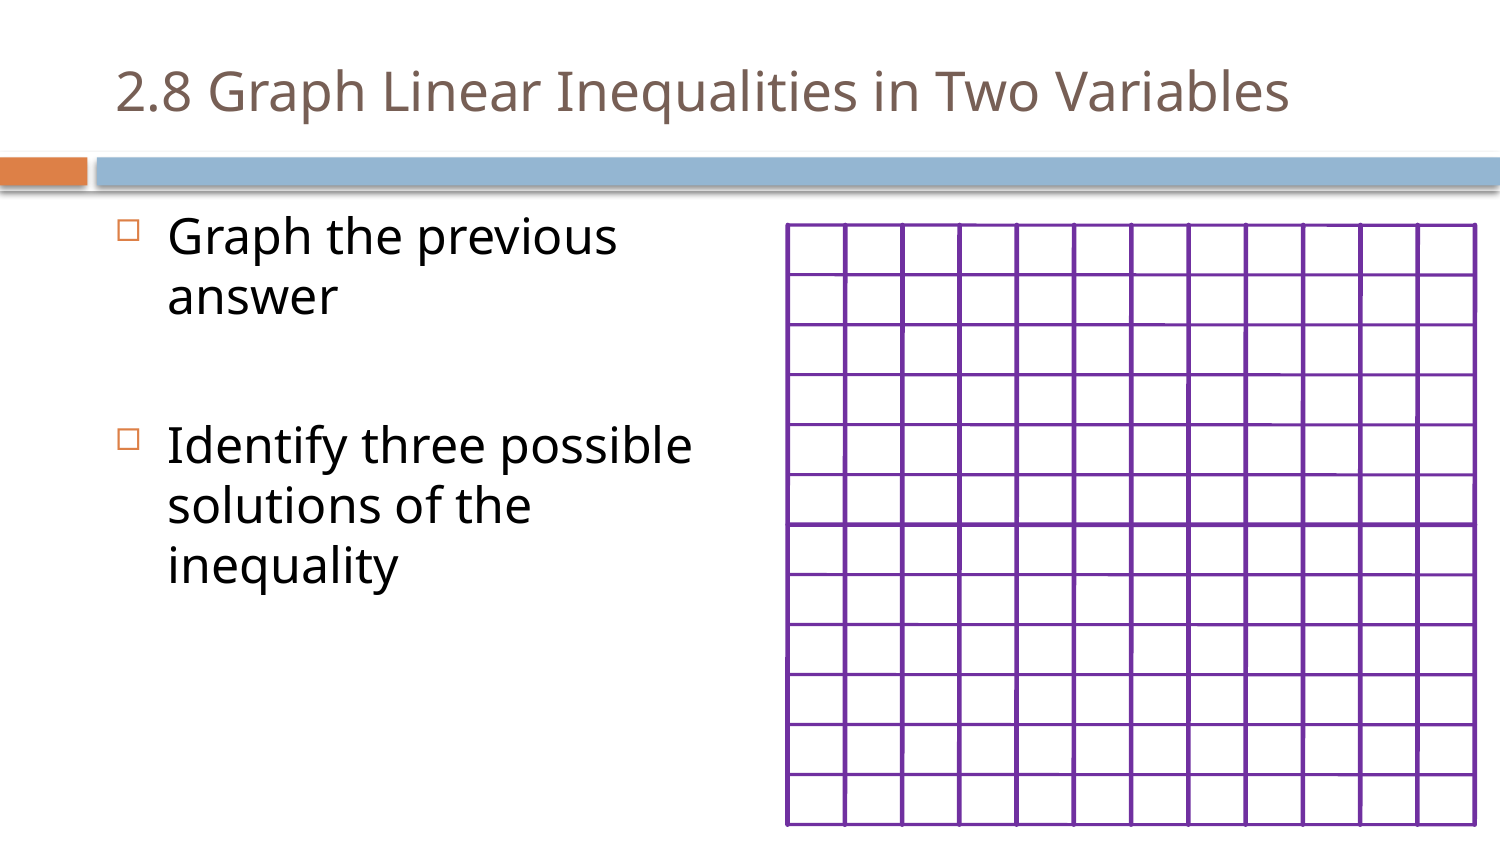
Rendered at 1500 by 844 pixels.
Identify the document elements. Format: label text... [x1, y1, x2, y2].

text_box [787, 224, 1476, 825]
list Graph the previous answer Identify three possible solutions of the inequality [100, 196, 750, 750]
title 2.8 Graph Linear Inequalities in Two Variables [100, 28, 1438, 150]
